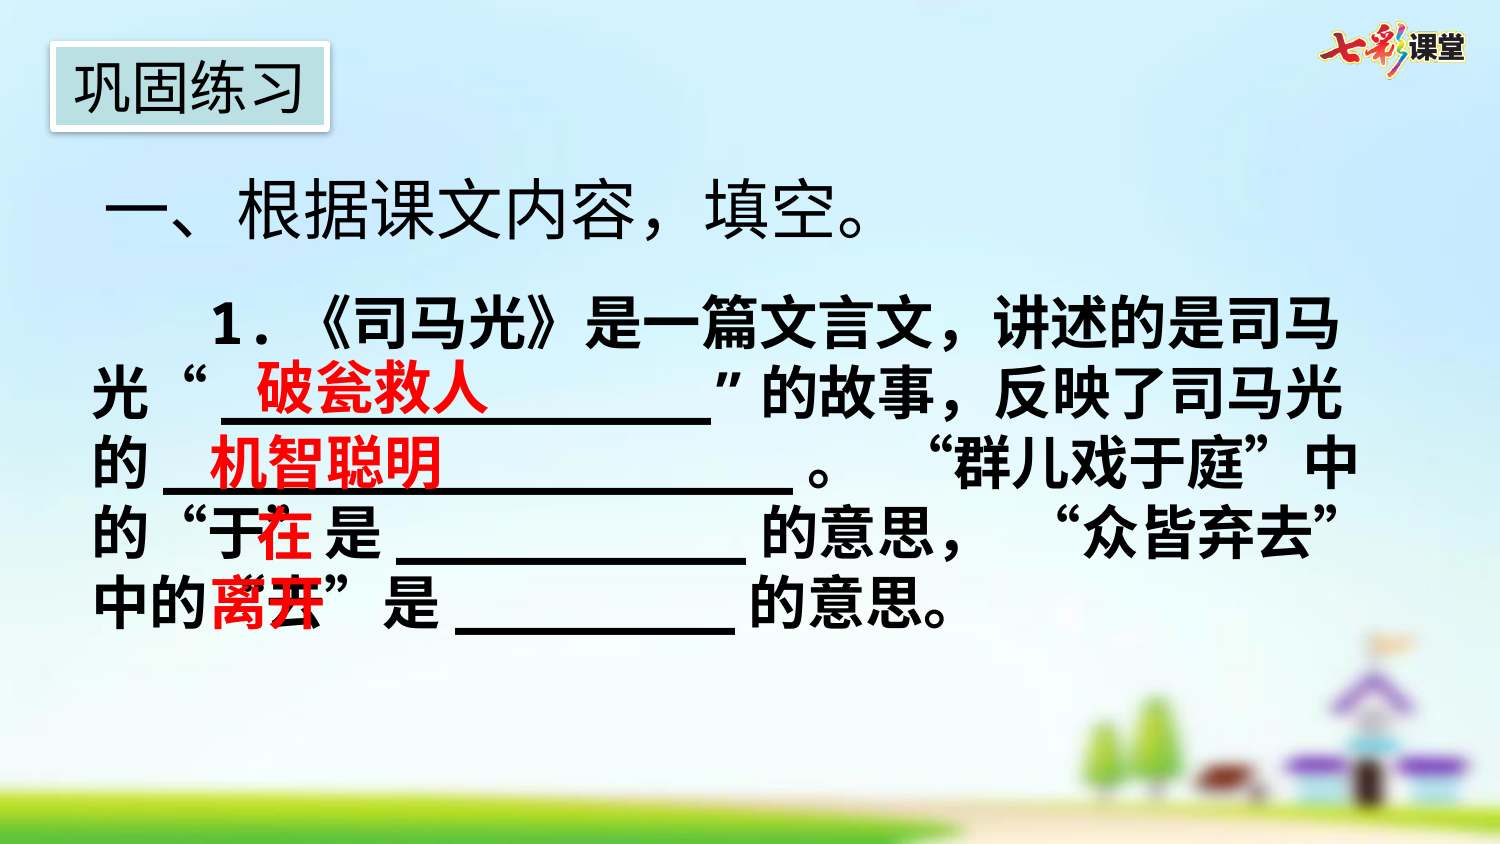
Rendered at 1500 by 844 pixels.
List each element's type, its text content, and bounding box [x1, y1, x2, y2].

text_box 离开 [194, 558, 384, 644]
text_box 破瓮救人 [242, 344, 644, 418]
text_box 巩固练习 [50, 41, 330, 132]
text_box 一、根据课文内容，填空。 [88, 160, 998, 256]
text_box 机智聪明 [194, 418, 656, 504]
text_box 在 [242, 489, 343, 558]
text_box 1.《司马光》是一篇文言文，讲述的是司马光“______________”的故事，反映了司马光的__________________。 “群儿戏于庭”中的“于”是__________的意思， “众皆弃去”中的“去”是________的意思。 [76, 278, 1400, 644]
picture [0, 0, 1500, 844]
